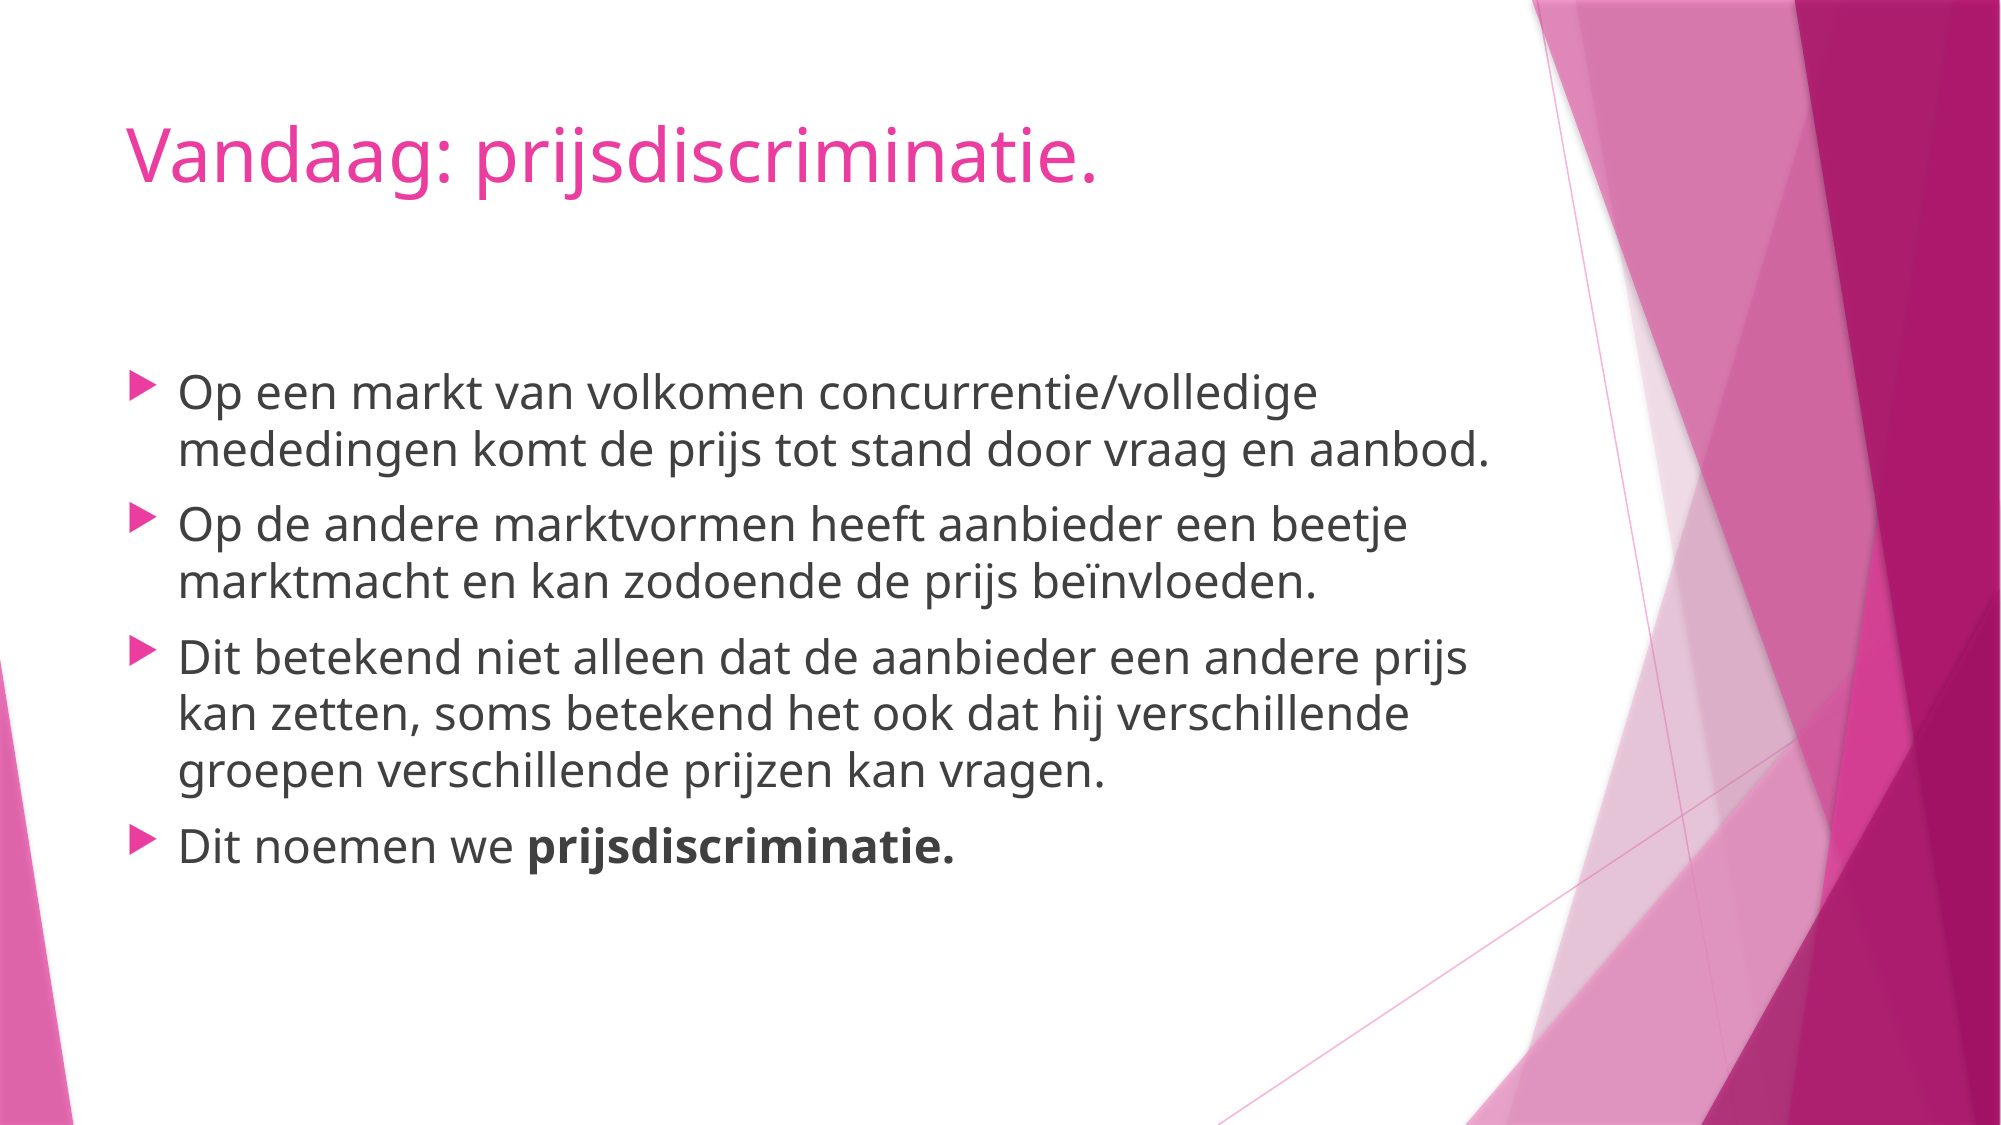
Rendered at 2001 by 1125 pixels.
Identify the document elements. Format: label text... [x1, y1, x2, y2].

title Vandaag: prijsdiscriminatie. [111, 99, 1522, 317]
list Op een markt van volkomen concurrentie/volledige mededingen komt de prijs tot stand door vraag en aanbod. Op de andere marktvormen heeft aanbieder een beetje marktmacht en kan zodoende de prijs beïnvloeden. Dit betekend niet alleen dat de aanbieder een andere prijs kan zetten, soms betekend het ook dat hij verschillende groepen verschillende prijzen kan vragen. Dit noemen we prijsdiscriminatie. [111, 354, 1522, 992]
